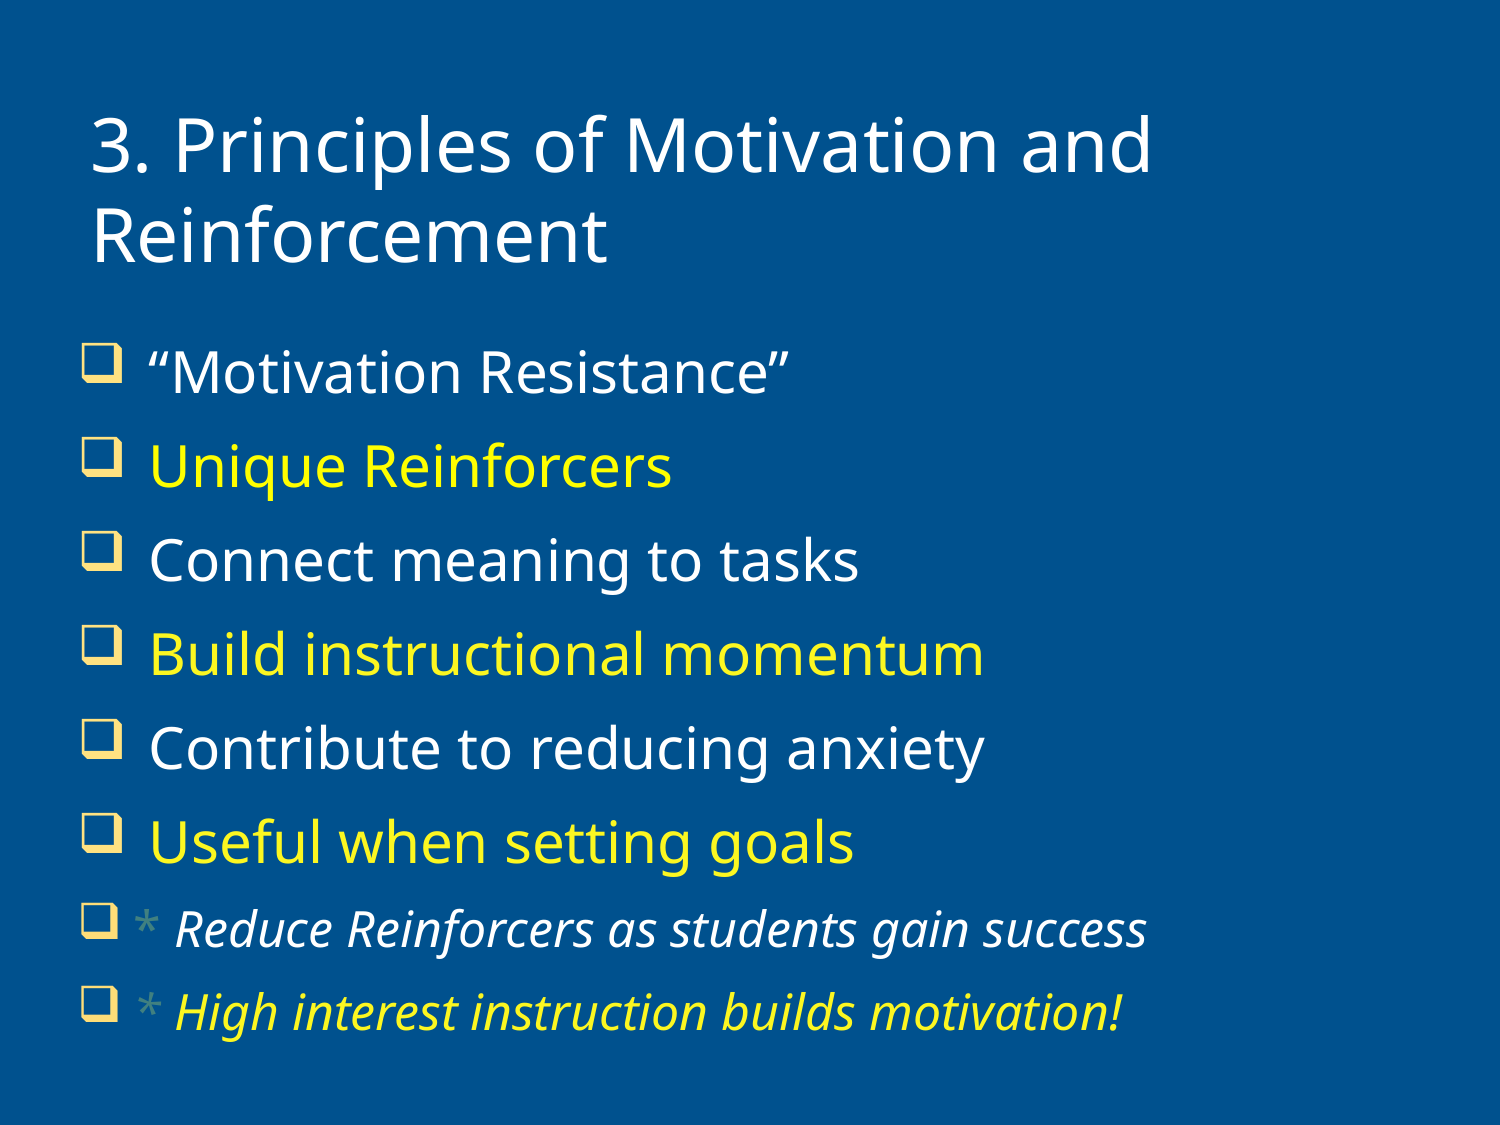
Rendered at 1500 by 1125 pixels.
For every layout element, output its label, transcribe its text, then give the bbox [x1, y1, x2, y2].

list “Motivation Resistance” Unique Reinforcers Connect meaning to tasks Build instructional momentum Contribute to reducing anxiety Useful when setting goals * Reduce Reinforcers as students gain success * High interest instruction builds motivation! [62, 275, 1500, 1100]
title 3. Principles of Motivation and Reinforcement [75, 75, 1425, 275]
